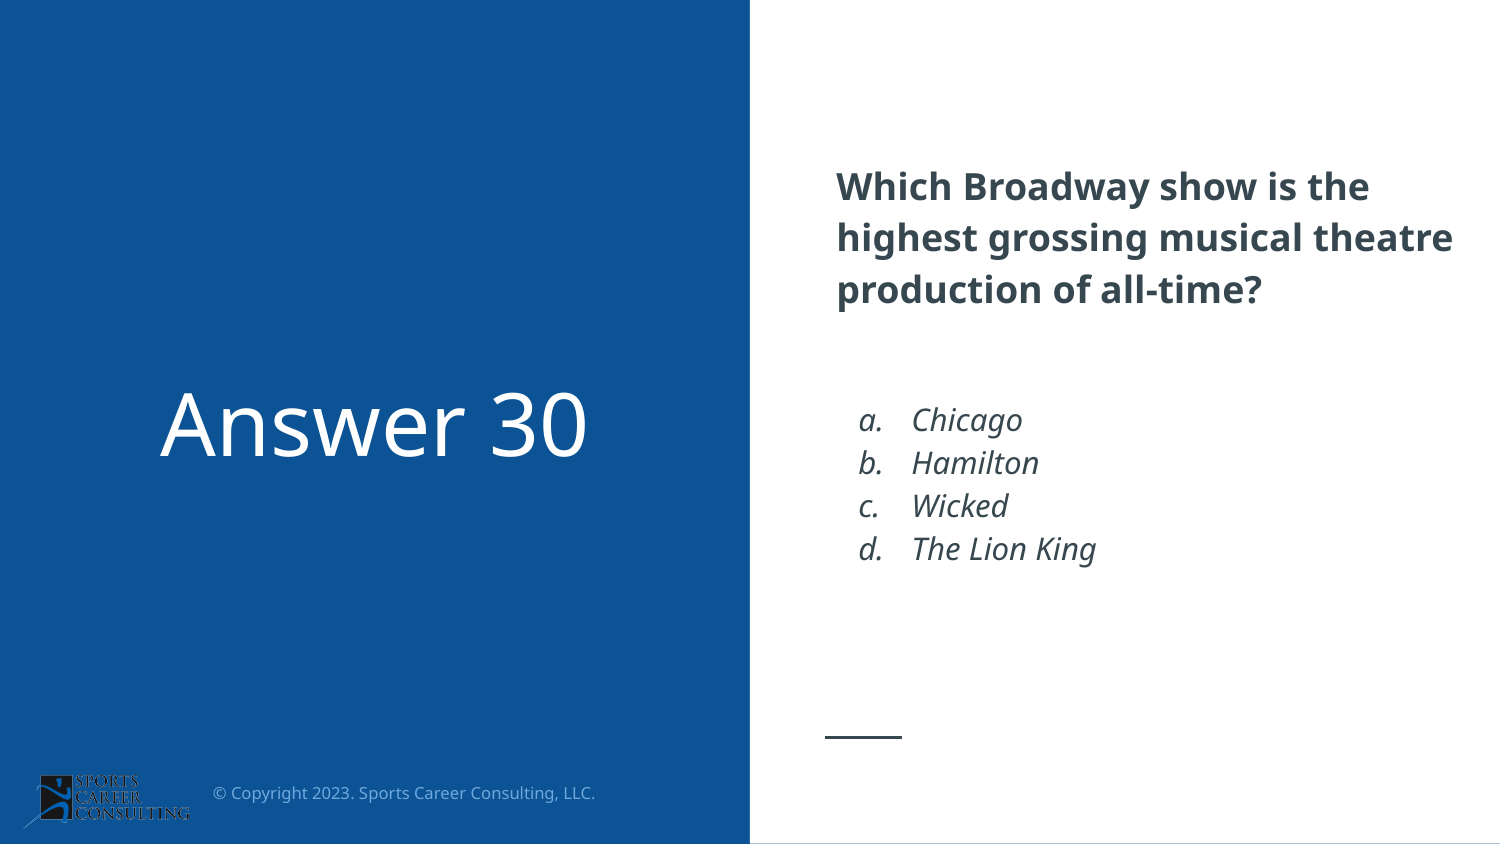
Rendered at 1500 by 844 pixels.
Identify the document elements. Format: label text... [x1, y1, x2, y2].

list Which Broadway show is the highest grossing musical theatre production of all-time? Chicago Hamilton Wicked The Lion King [821, 118, 1486, 725]
picture [22, 774, 190, 829]
title Answer 30 [43, 298, 708, 546]
text_box © Copyright 2023. Sports Career Consulting, LLC. [197, 767, 750, 838]
